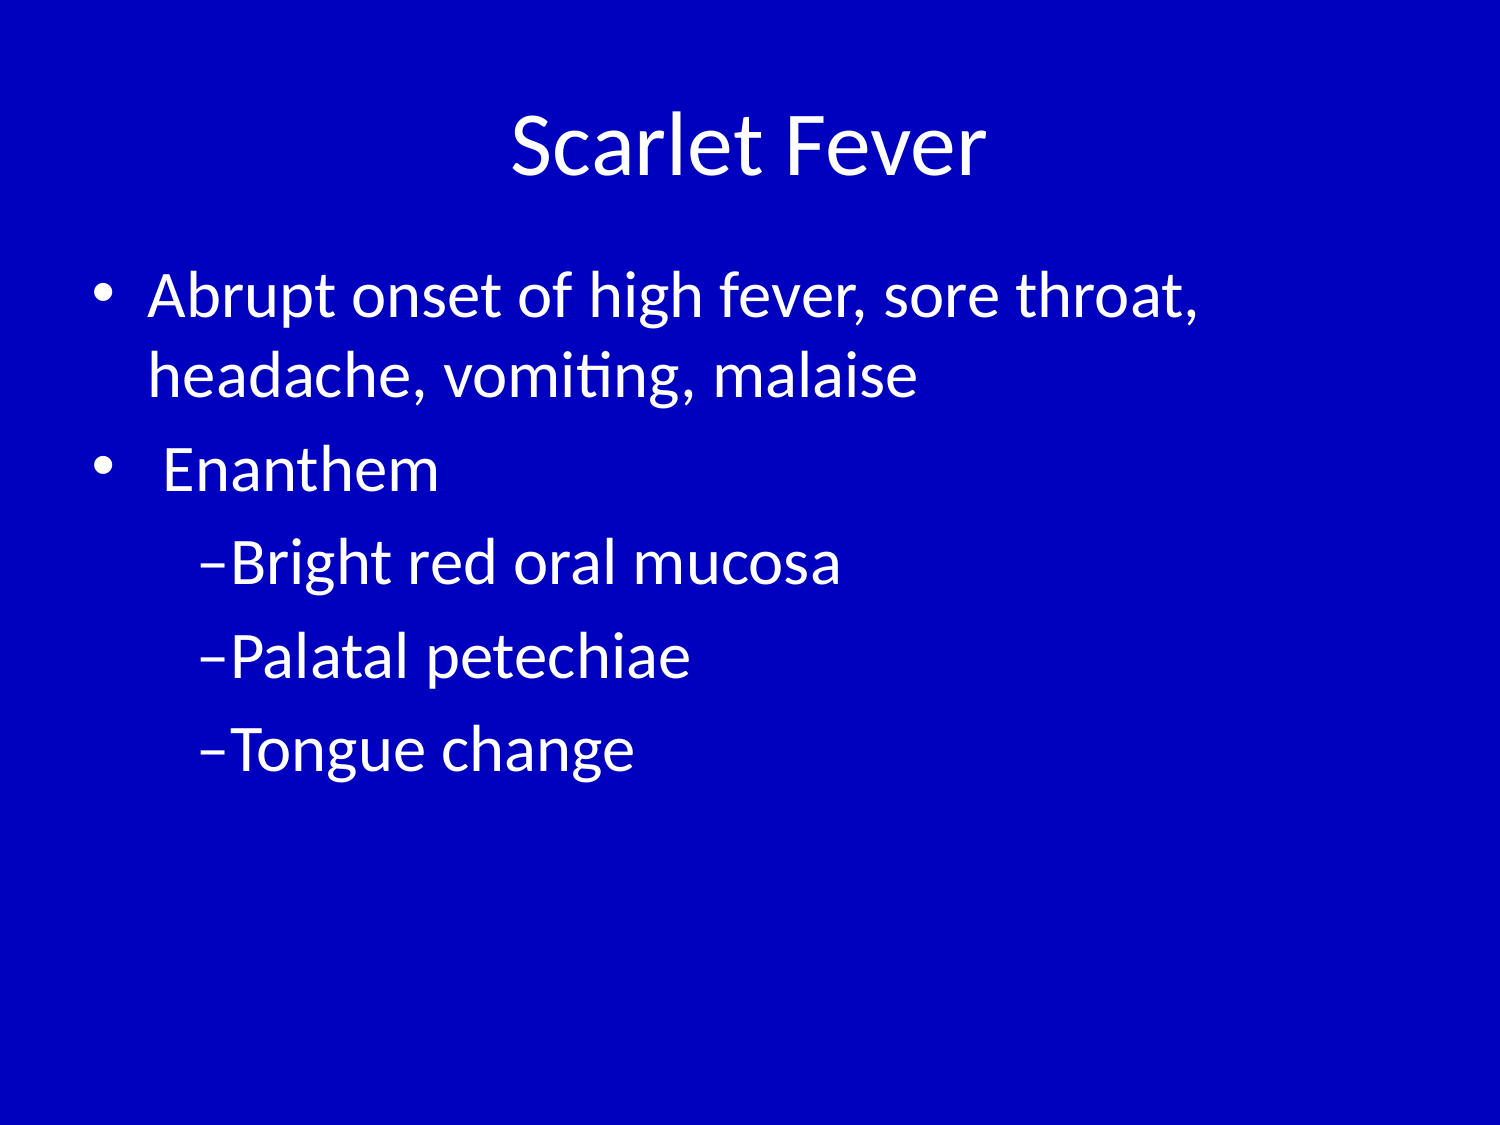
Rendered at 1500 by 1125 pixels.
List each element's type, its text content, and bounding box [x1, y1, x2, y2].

list Abrupt onset of high fever, sore throat, headache, vomiting, malaise Enanthem –Bright red oral mucosa –Palatal petechiae –Tongue change [76, 243, 1427, 986]
title Scarlet Fever [75, 45, 1425, 233]
